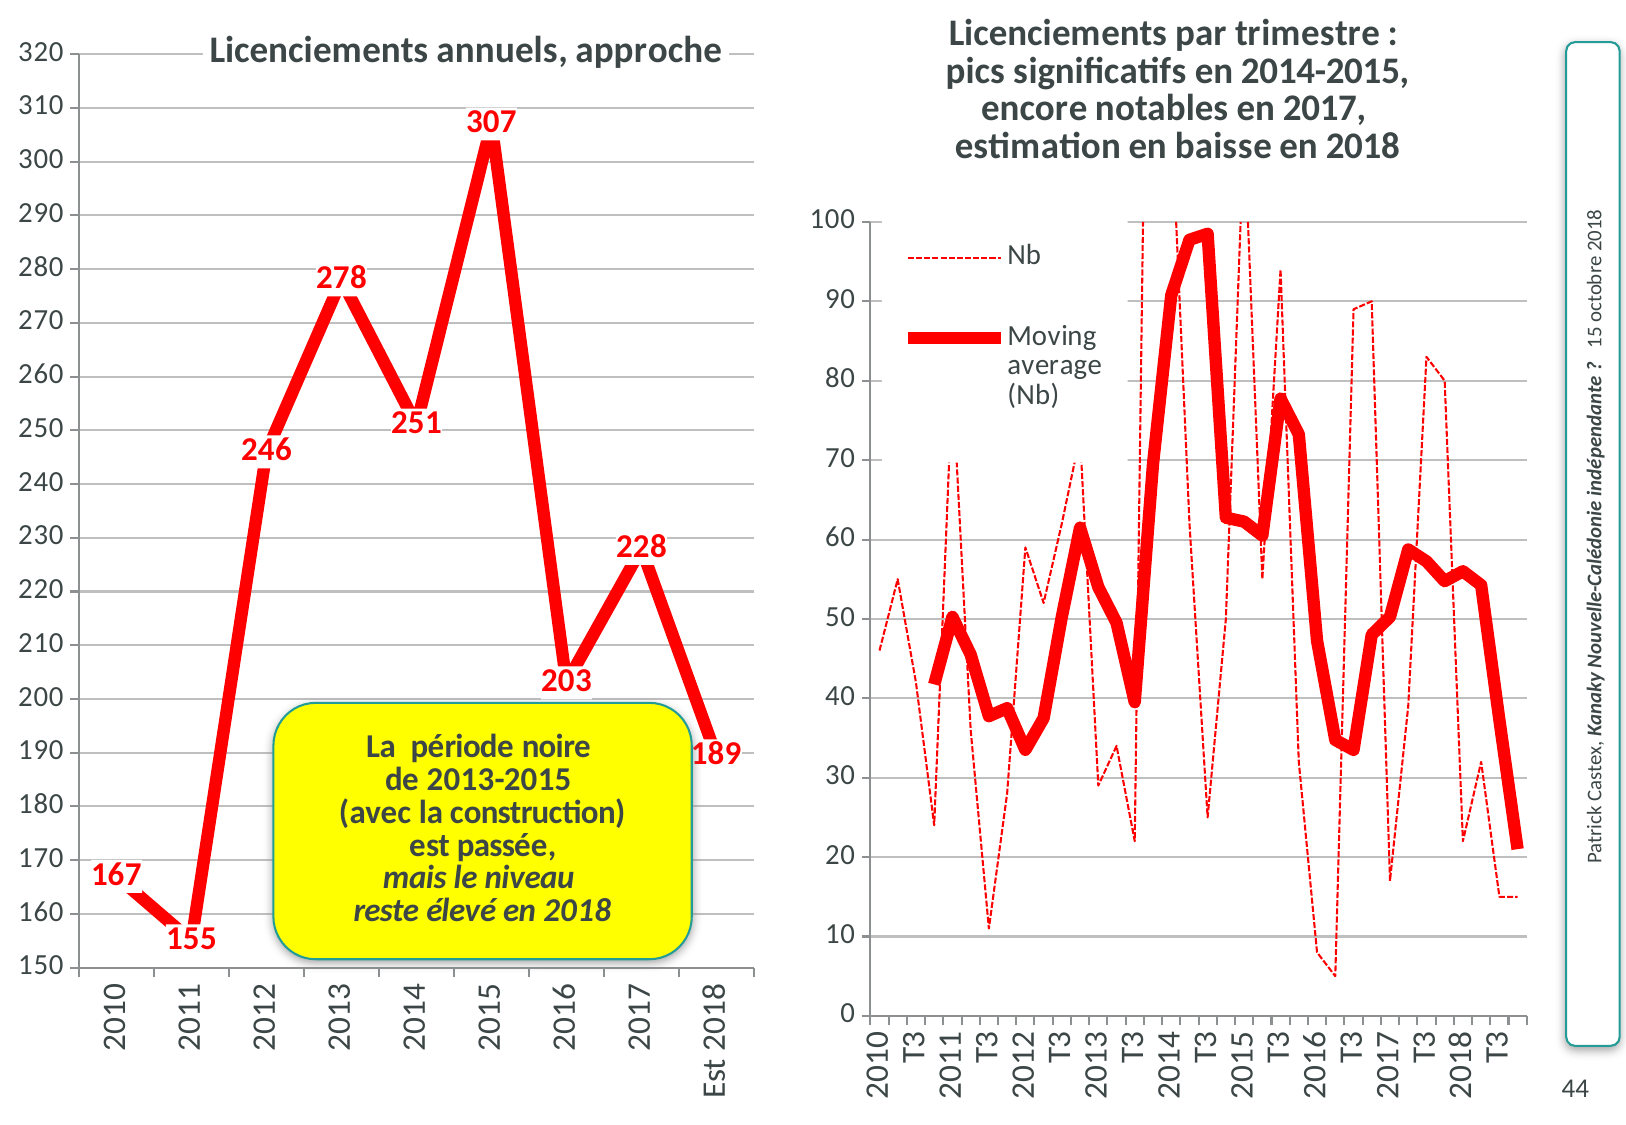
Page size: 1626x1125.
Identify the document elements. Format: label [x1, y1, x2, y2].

chart [808, 5, 1533, 1110]
chart [17, 5, 761, 1110]
